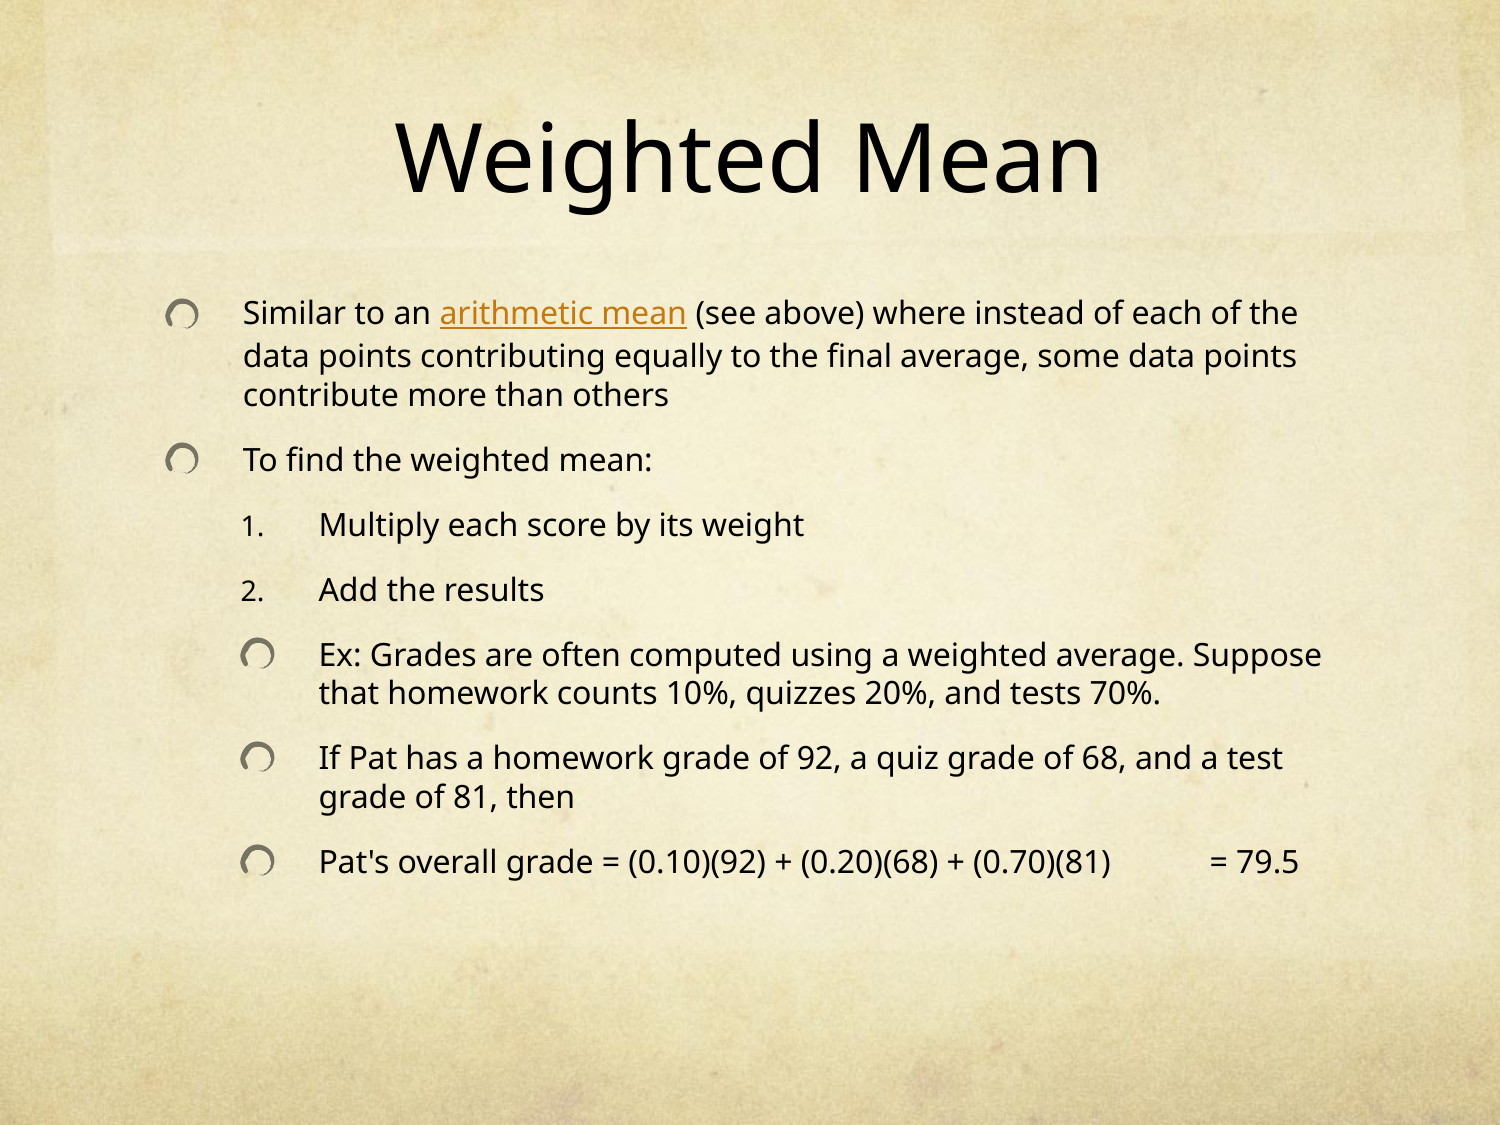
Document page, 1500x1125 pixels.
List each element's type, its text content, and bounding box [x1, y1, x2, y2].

list Similar to an arithmetic mean (see above) where instead of each of the data points contributing equally to the final average, some data points contribute more than others To find the weighted mean: Multiply each score by its weight Add the results Ex: Grades are often computed using a weighted average. Suppose that homework counts 10%, quizzes 20%, and tests 70%. If Pat has a homework grade of 92, a quiz grade of 68, and a test grade of 81, then Pat's overall grade = (0.10)(92) + (0.20)(68) + (0.70)(81) = 79.5 [150, 284, 1350, 950]
picture [0, 0, 1500, 1125]
title Weighted Mean [150, 82, 1350, 225]
